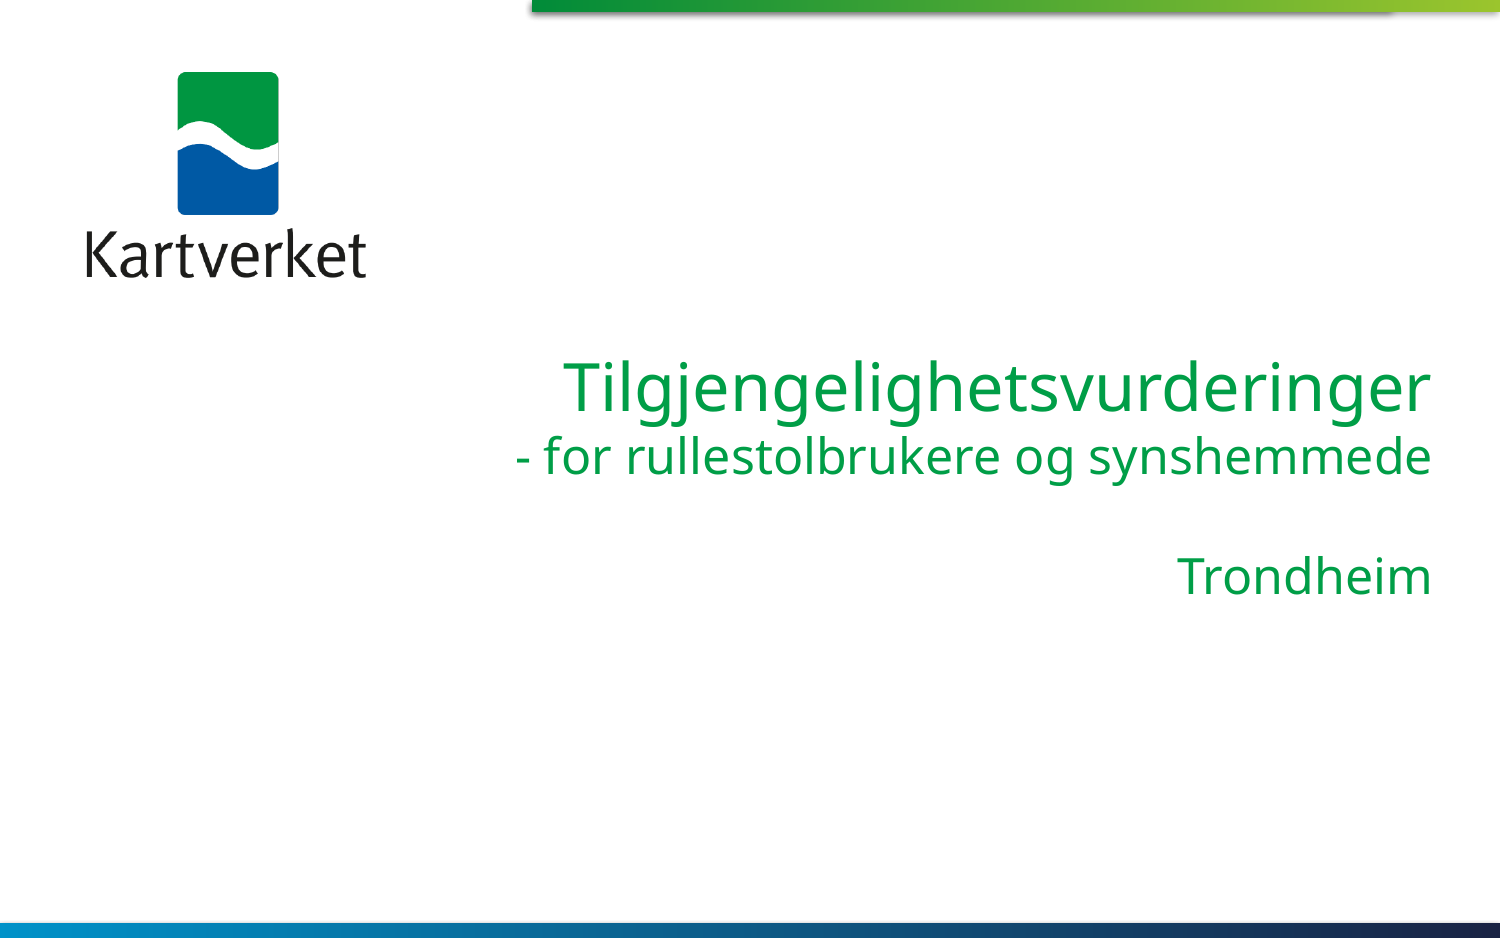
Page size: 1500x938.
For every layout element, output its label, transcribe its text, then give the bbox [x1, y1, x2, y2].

text_box Tilgjengelighetsvurderinger - for rullestolbrukere og synshemmede Trondheim [66, 337, 1449, 613]
